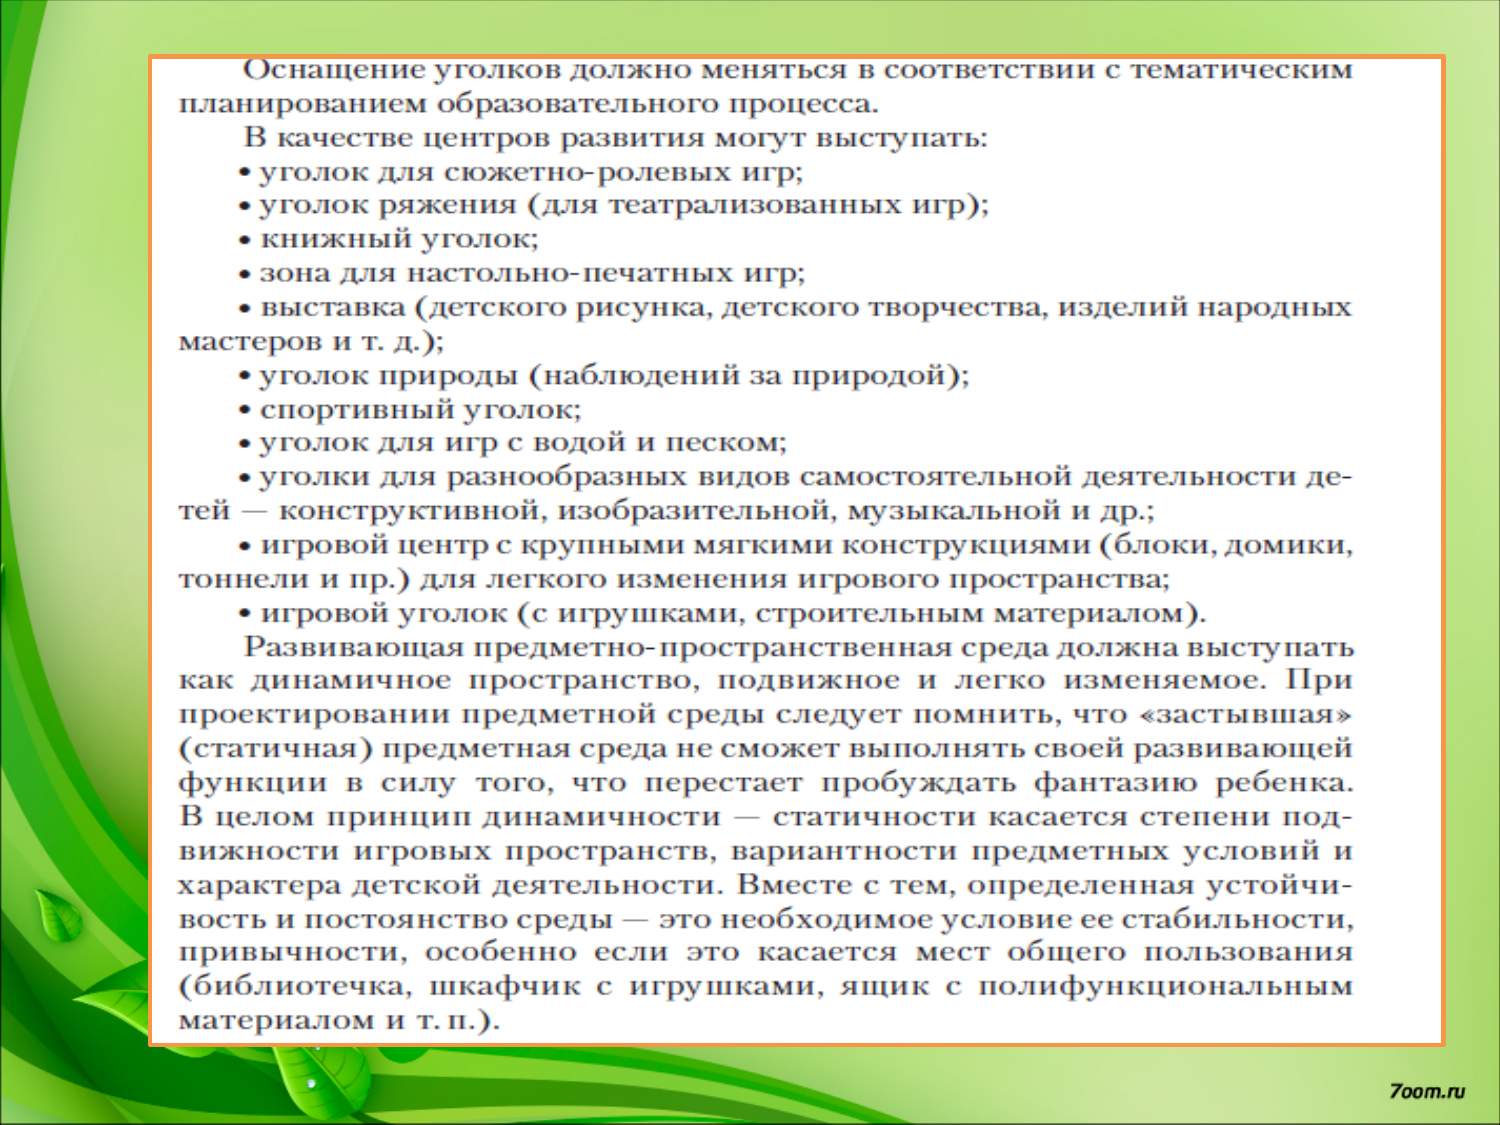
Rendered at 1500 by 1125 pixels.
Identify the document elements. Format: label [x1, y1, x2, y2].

list [152, 58, 1442, 1044]
picture [0, 0, 1500, 1125]
